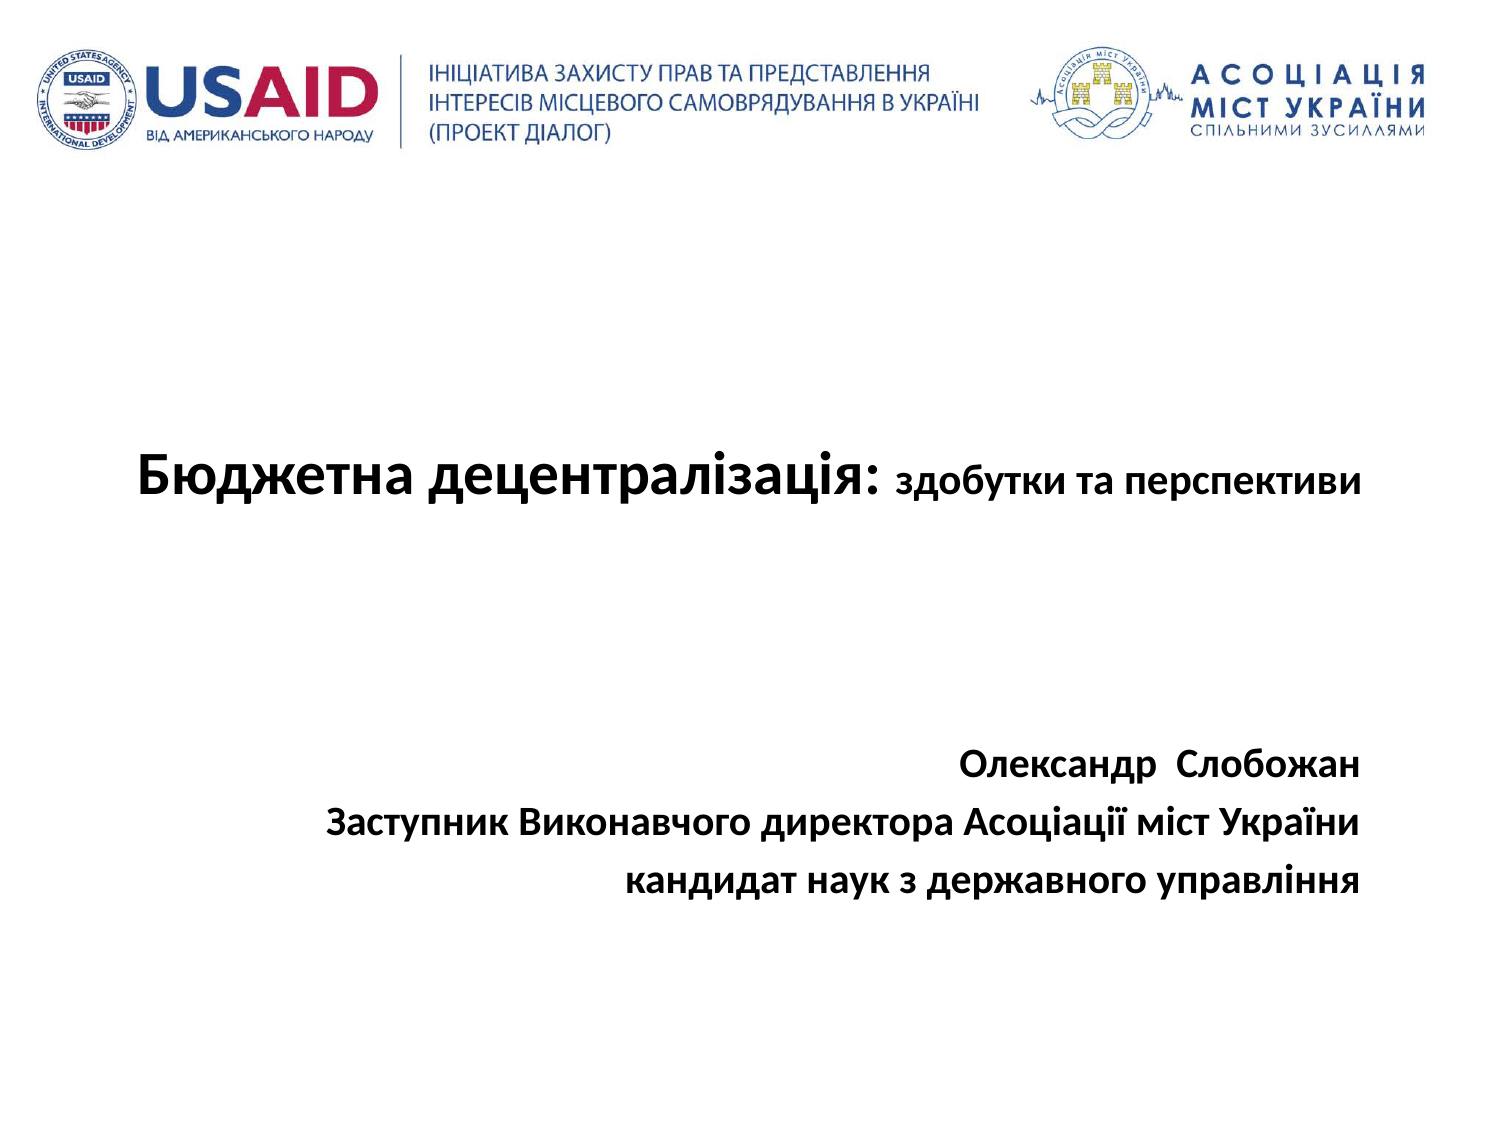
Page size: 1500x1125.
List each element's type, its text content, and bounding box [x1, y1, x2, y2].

picture [0, 0, 1500, 198]
title Бюджетна децентралізація: здобутки та перспективи [112, 349, 1388, 591]
subtitle Олександр Слобожан Заступник Виконавчого директора Асоціації міст України кандидат наук з державного управління [225, 727, 1376, 1024]
